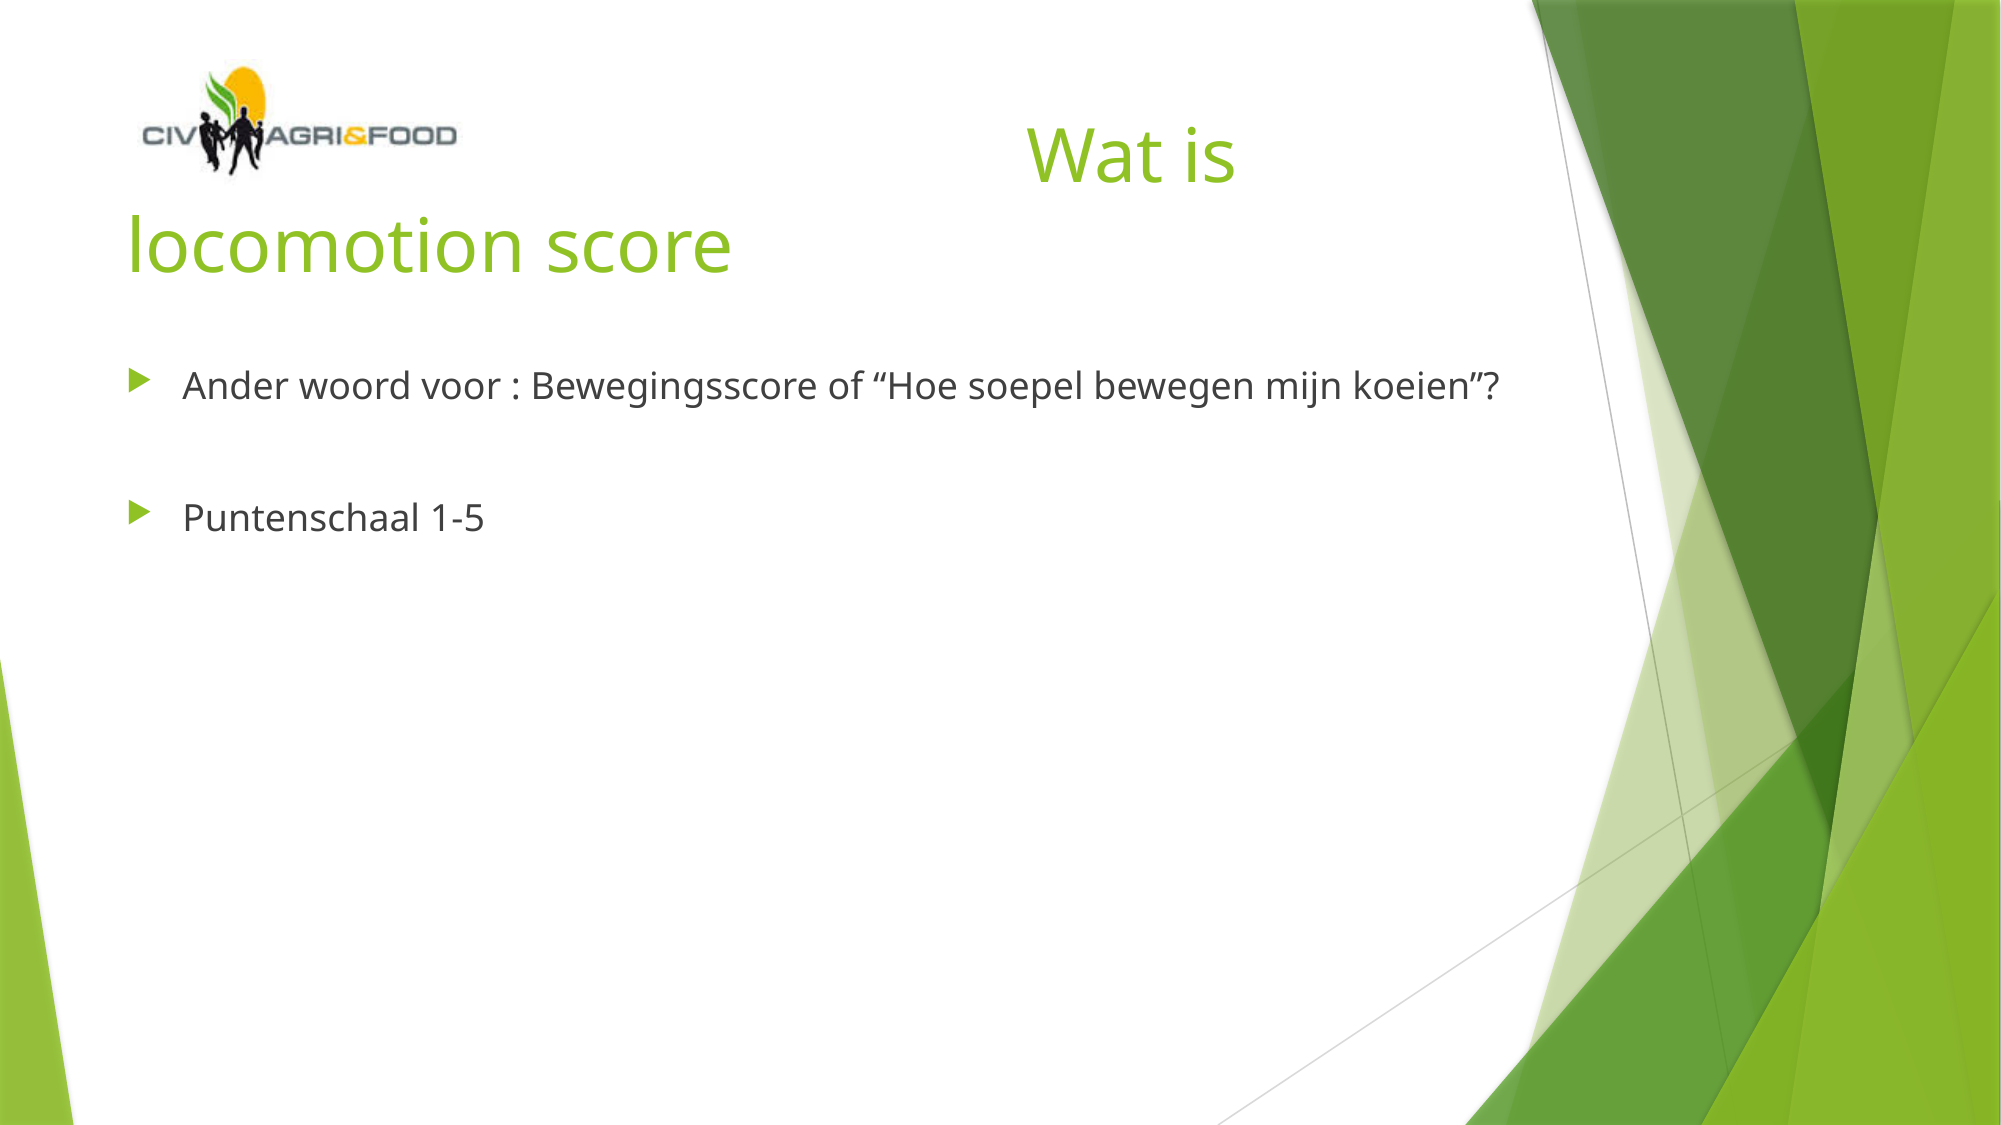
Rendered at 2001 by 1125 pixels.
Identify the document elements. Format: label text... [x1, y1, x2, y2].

picture [137, 59, 463, 99]
list Ander woord voor : Bewegingsscore of “Hoe soepel bewegen mijn koeien”? Puntenschaal 1-5 [111, 354, 1522, 992]
title Wat is locomotion score [111, 99, 1522, 317]
